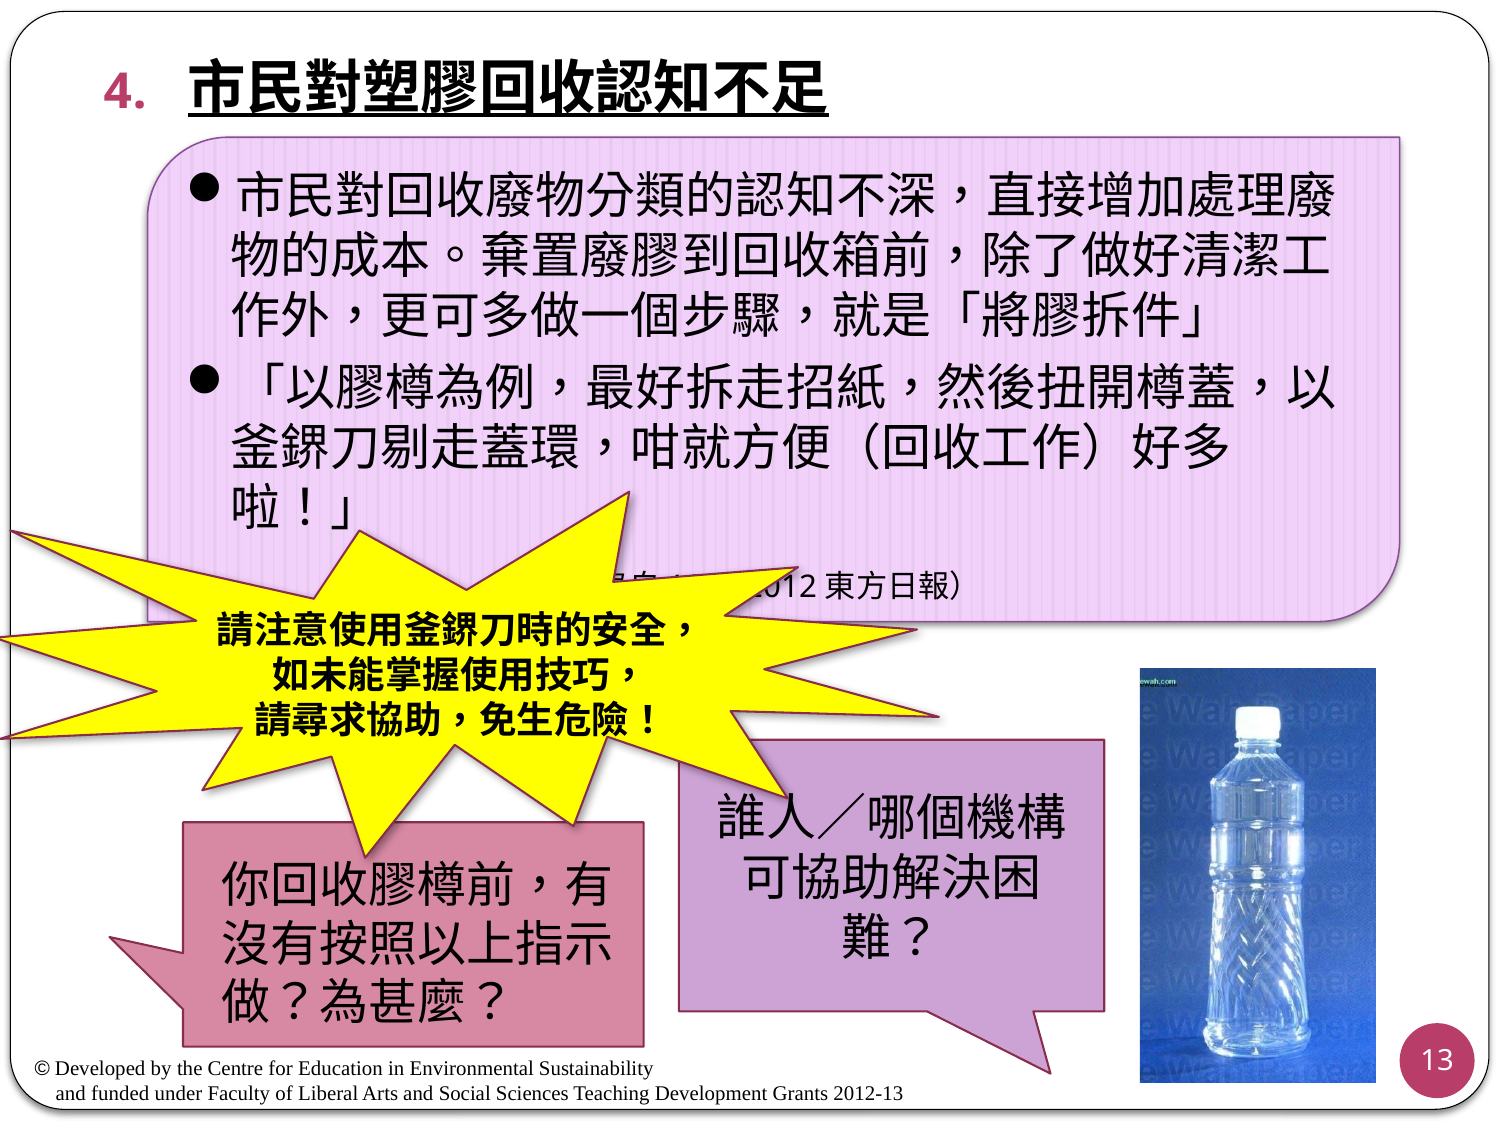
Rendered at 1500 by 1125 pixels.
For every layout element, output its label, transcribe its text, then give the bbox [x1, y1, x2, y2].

list 市民對塑膠回收認知不足 [88, 42, 1426, 988]
text_box [108, 821, 645, 1047]
picture [1139, 668, 1377, 1083]
text_box 市民對回收廢物分類的認知不深，直接增加處理廢物的成本。棄置廢膠到回收箱前，除了做好清潔工作外，更可多做一個步驟，就是「將膠拆件」 「以膠樽為例，最好拆走招紙，然後扭開樽蓋，以釜鎅刀剔走蓋環，咁就方便（回收工作）好多啦！」 （節錄自10/4/2012東方日報） [146, 136, 1401, 623]
text_box 你回收膠樽前，有沒有按照以上指示做？為甚麼？ [206, 845, 632, 1037]
text_box 請注意使用釜鎅刀時的安全， 如未能掌握使用技巧， 請尋求協助，免生危險！ [0, 490, 940, 859]
slide_number 13 [1399, 1023, 1475, 1099]
text_box 誰人／哪個機構可協助解決困難？ [677, 738, 1106, 1075]
text_box © Developed by the Centre for Education in Environmental Sustainability and funded under Faculty of Liberal Arts and Social Sciences Teaching Development Grants 2012-13 [19, 1047, 924, 1112]
